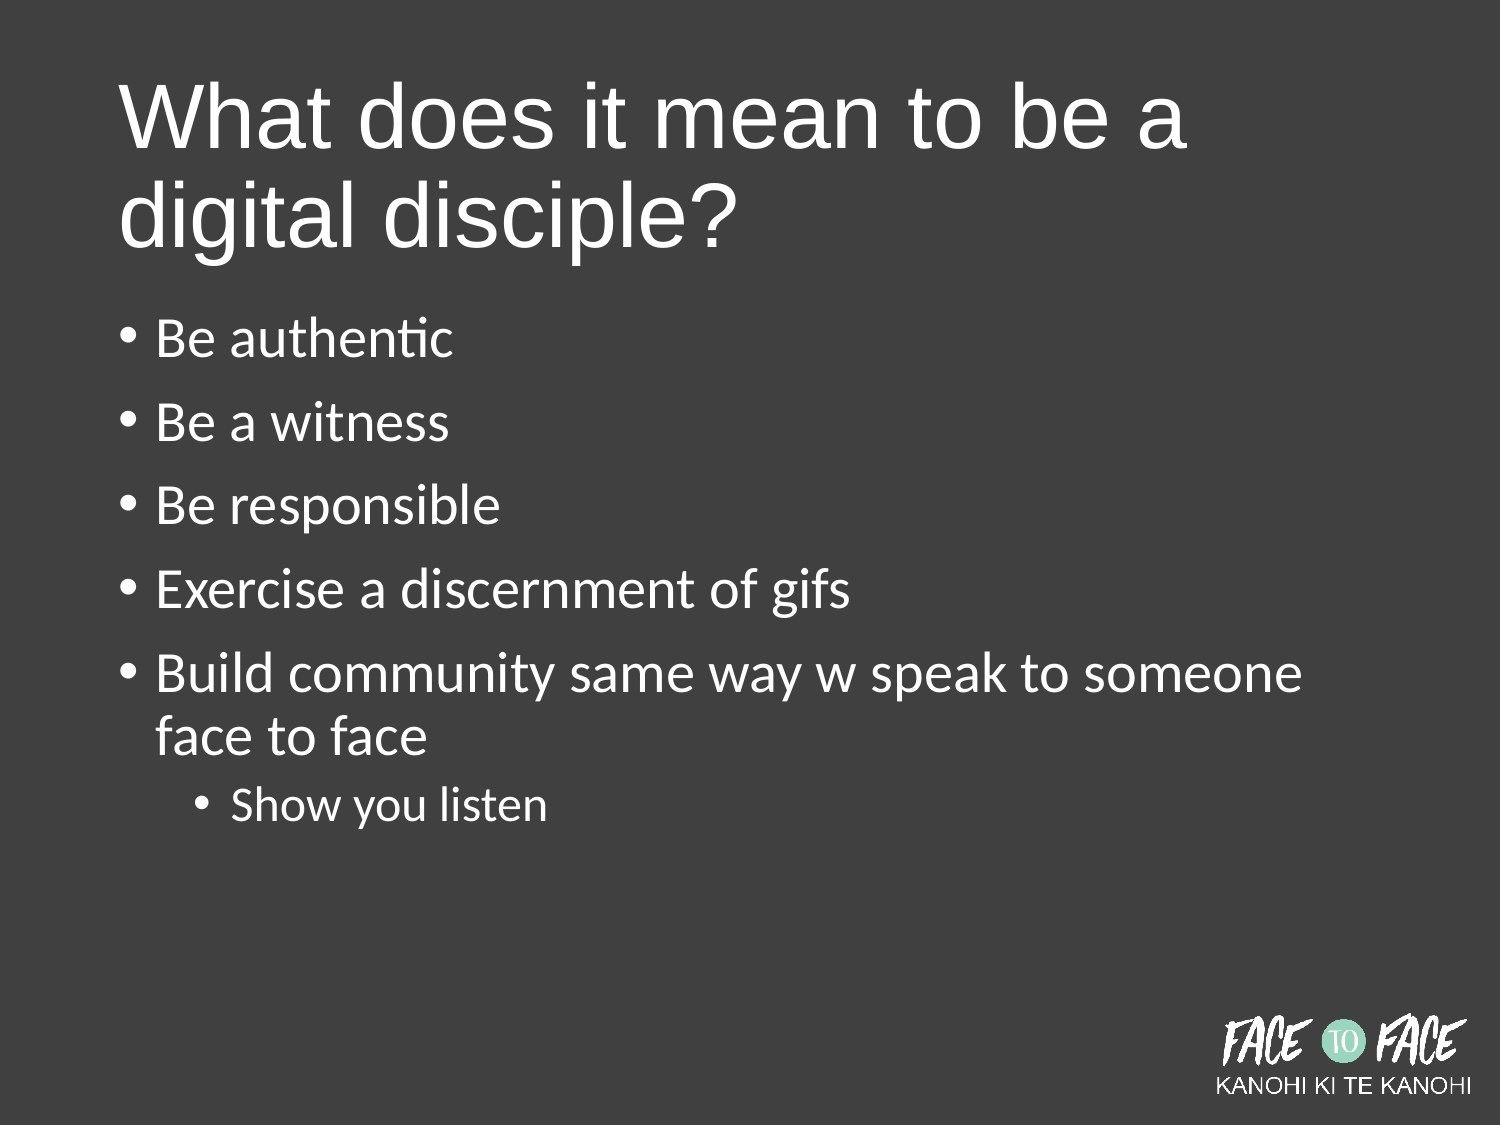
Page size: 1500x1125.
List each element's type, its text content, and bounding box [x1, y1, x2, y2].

list Be authentic Be a witness Be responsible Exercise a discernment of gifs Build community same way w speak to someone face to face Show you listen [103, 299, 1397, 1014]
picture [1215, 1013, 1472, 1101]
title What does it mean to be a digital disciple? [103, 59, 1397, 278]
